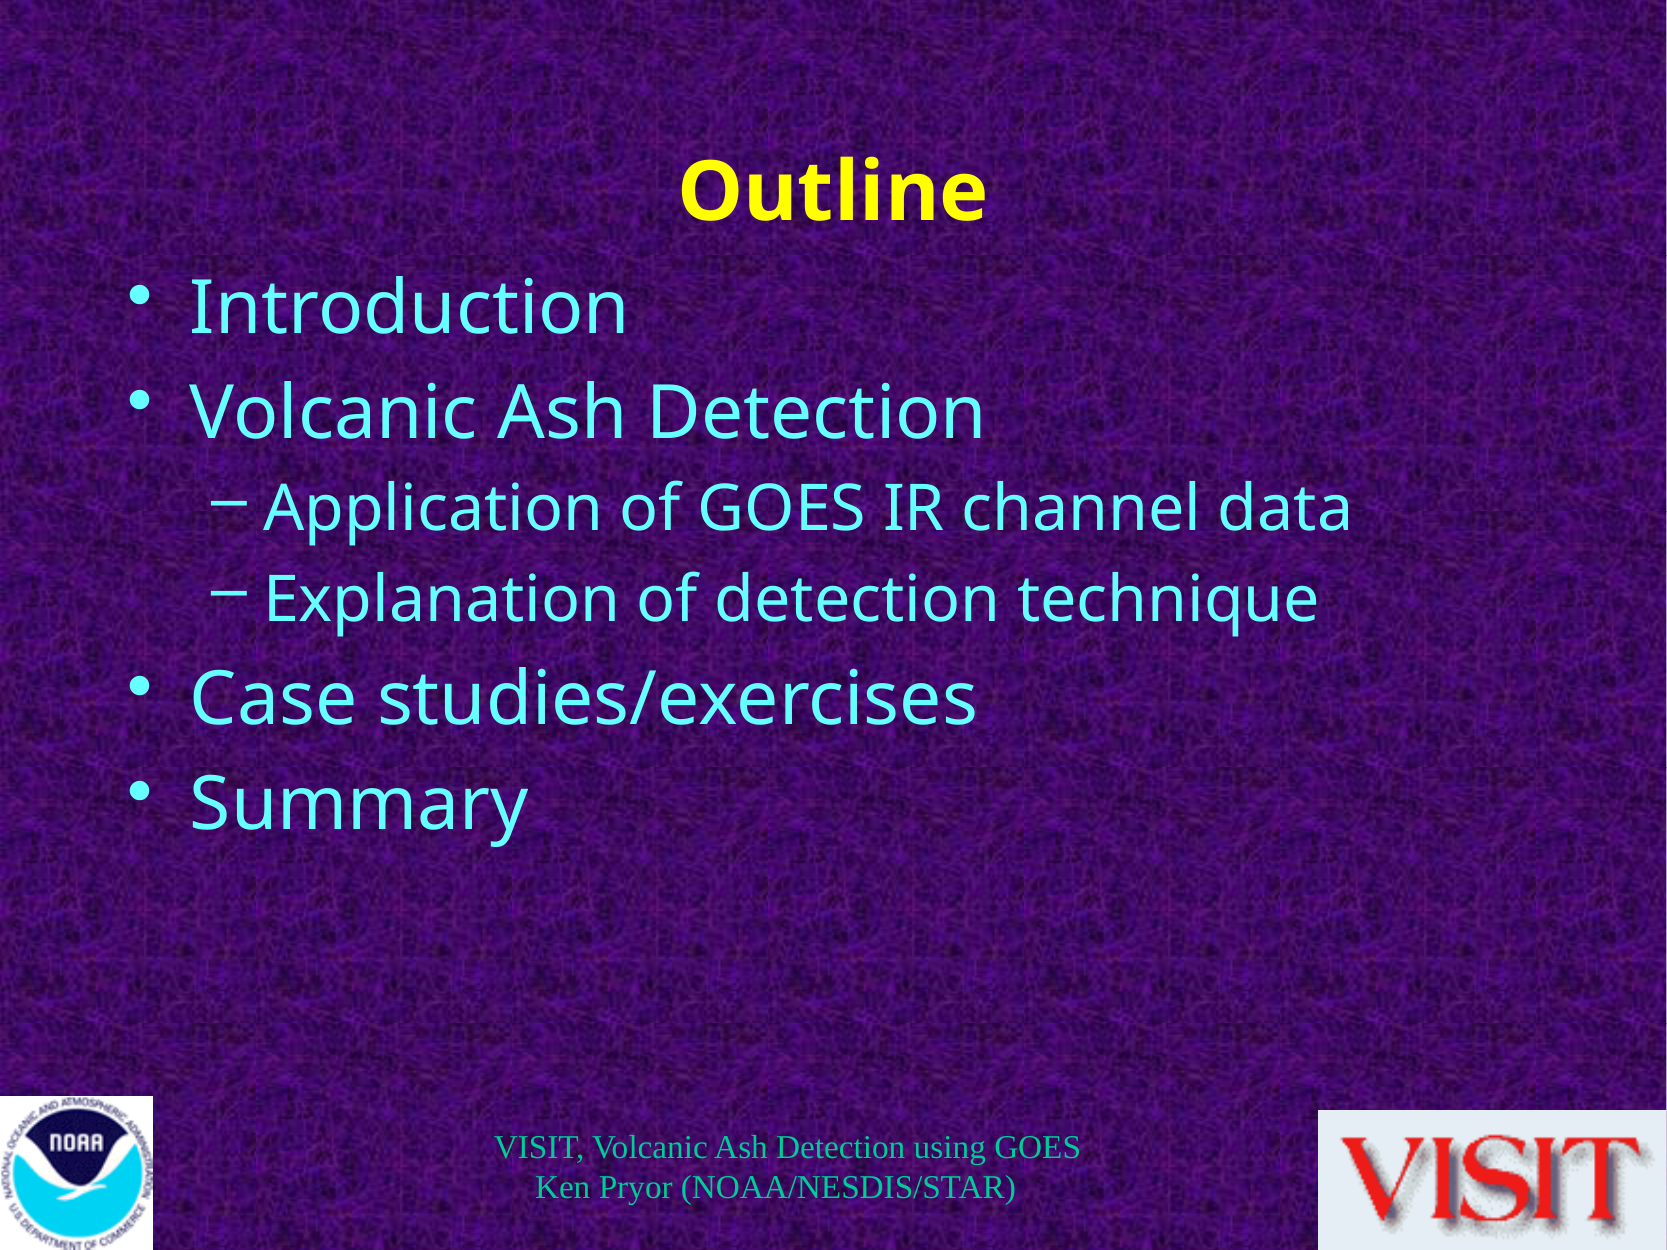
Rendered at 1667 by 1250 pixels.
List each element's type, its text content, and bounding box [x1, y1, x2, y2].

title Outline [124, 110, 1542, 249]
list Introduction Volcanic Ash Detection Application of GOES IR channel data Explanation of detection technique Case studies/exercises Summary [110, 249, 1611, 1028]
picture [0, 0, 1667, 1250]
